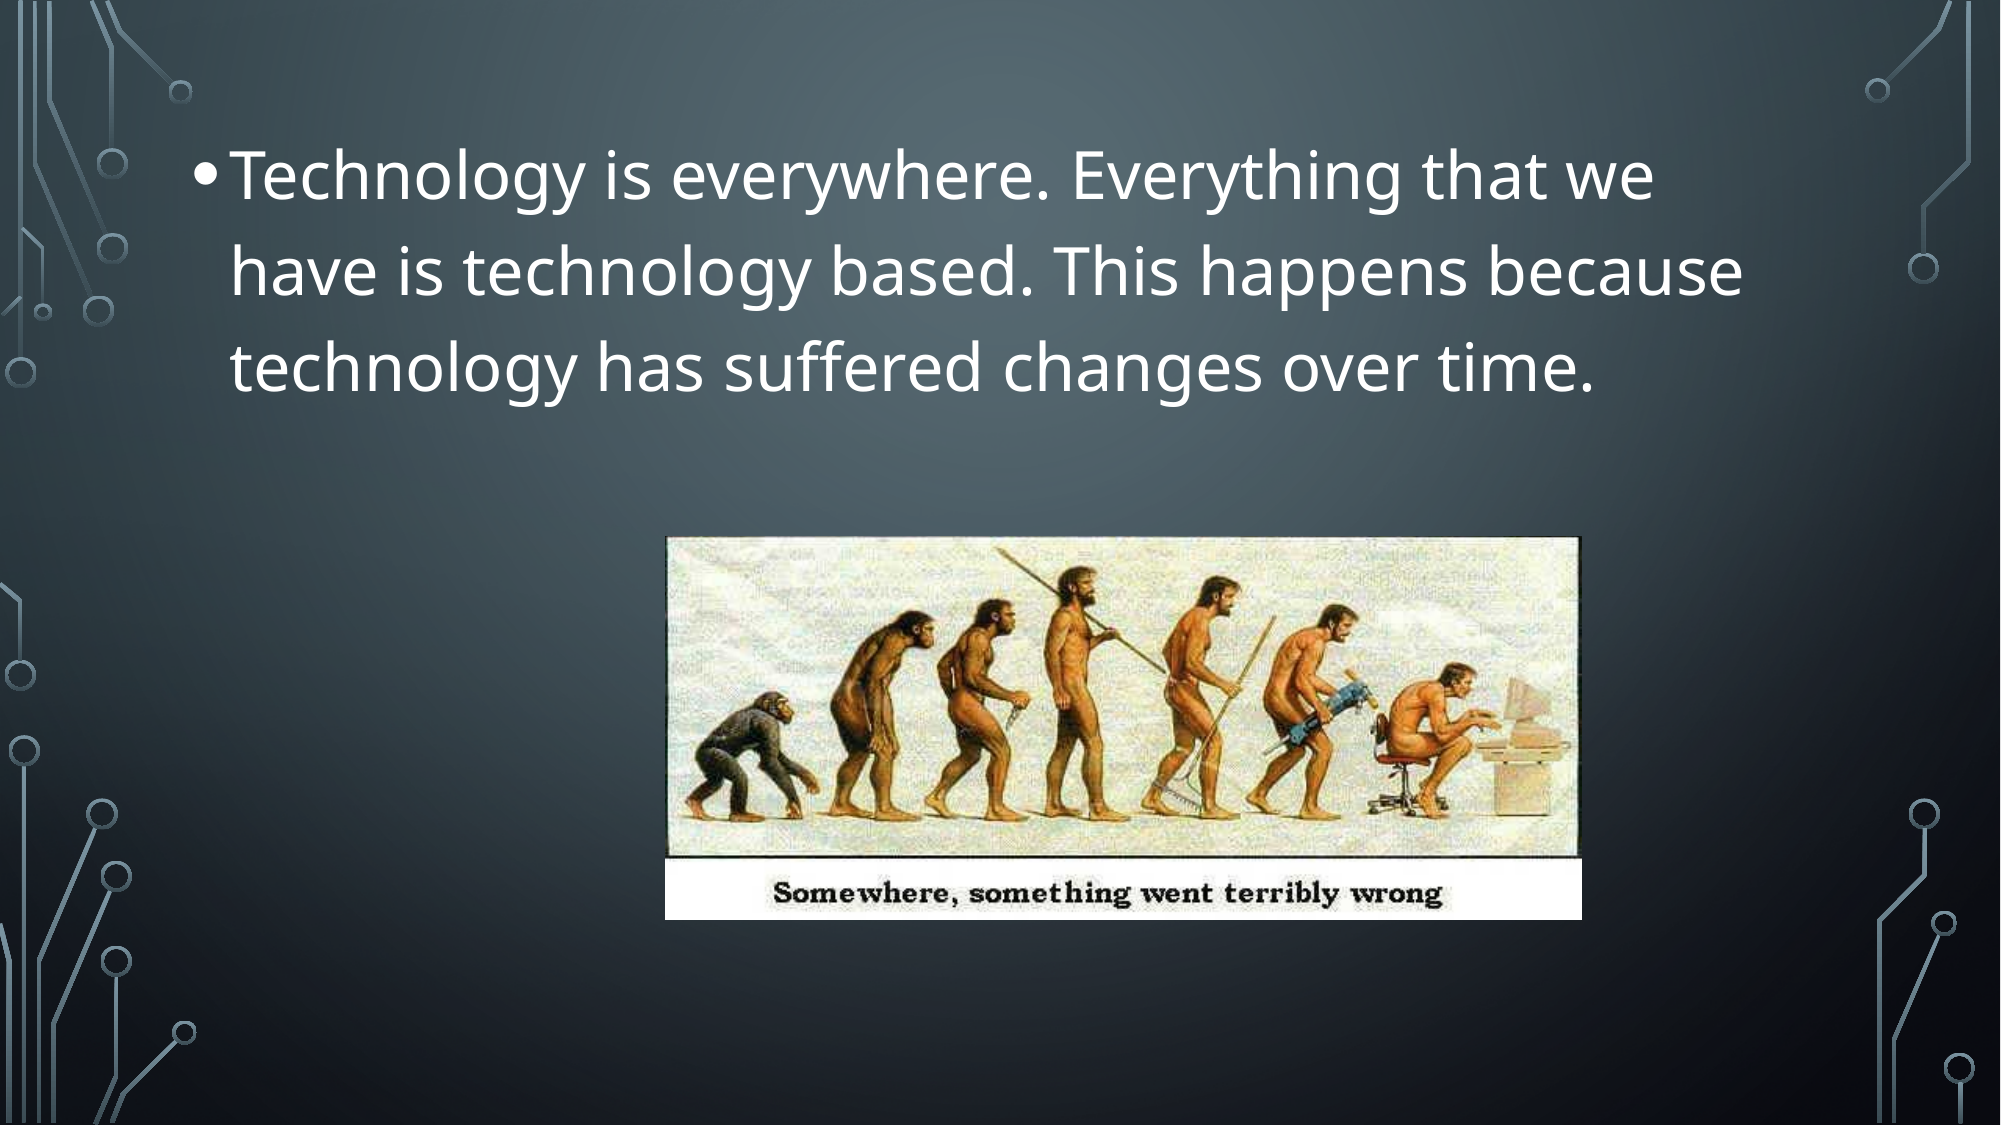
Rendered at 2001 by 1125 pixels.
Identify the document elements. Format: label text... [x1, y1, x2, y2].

picture [665, 536, 1582, 920]
list Technology is everywhere. Everything that we have is technology based. This happens because technology has suffered changes over time. [176, 109, 1802, 691]
